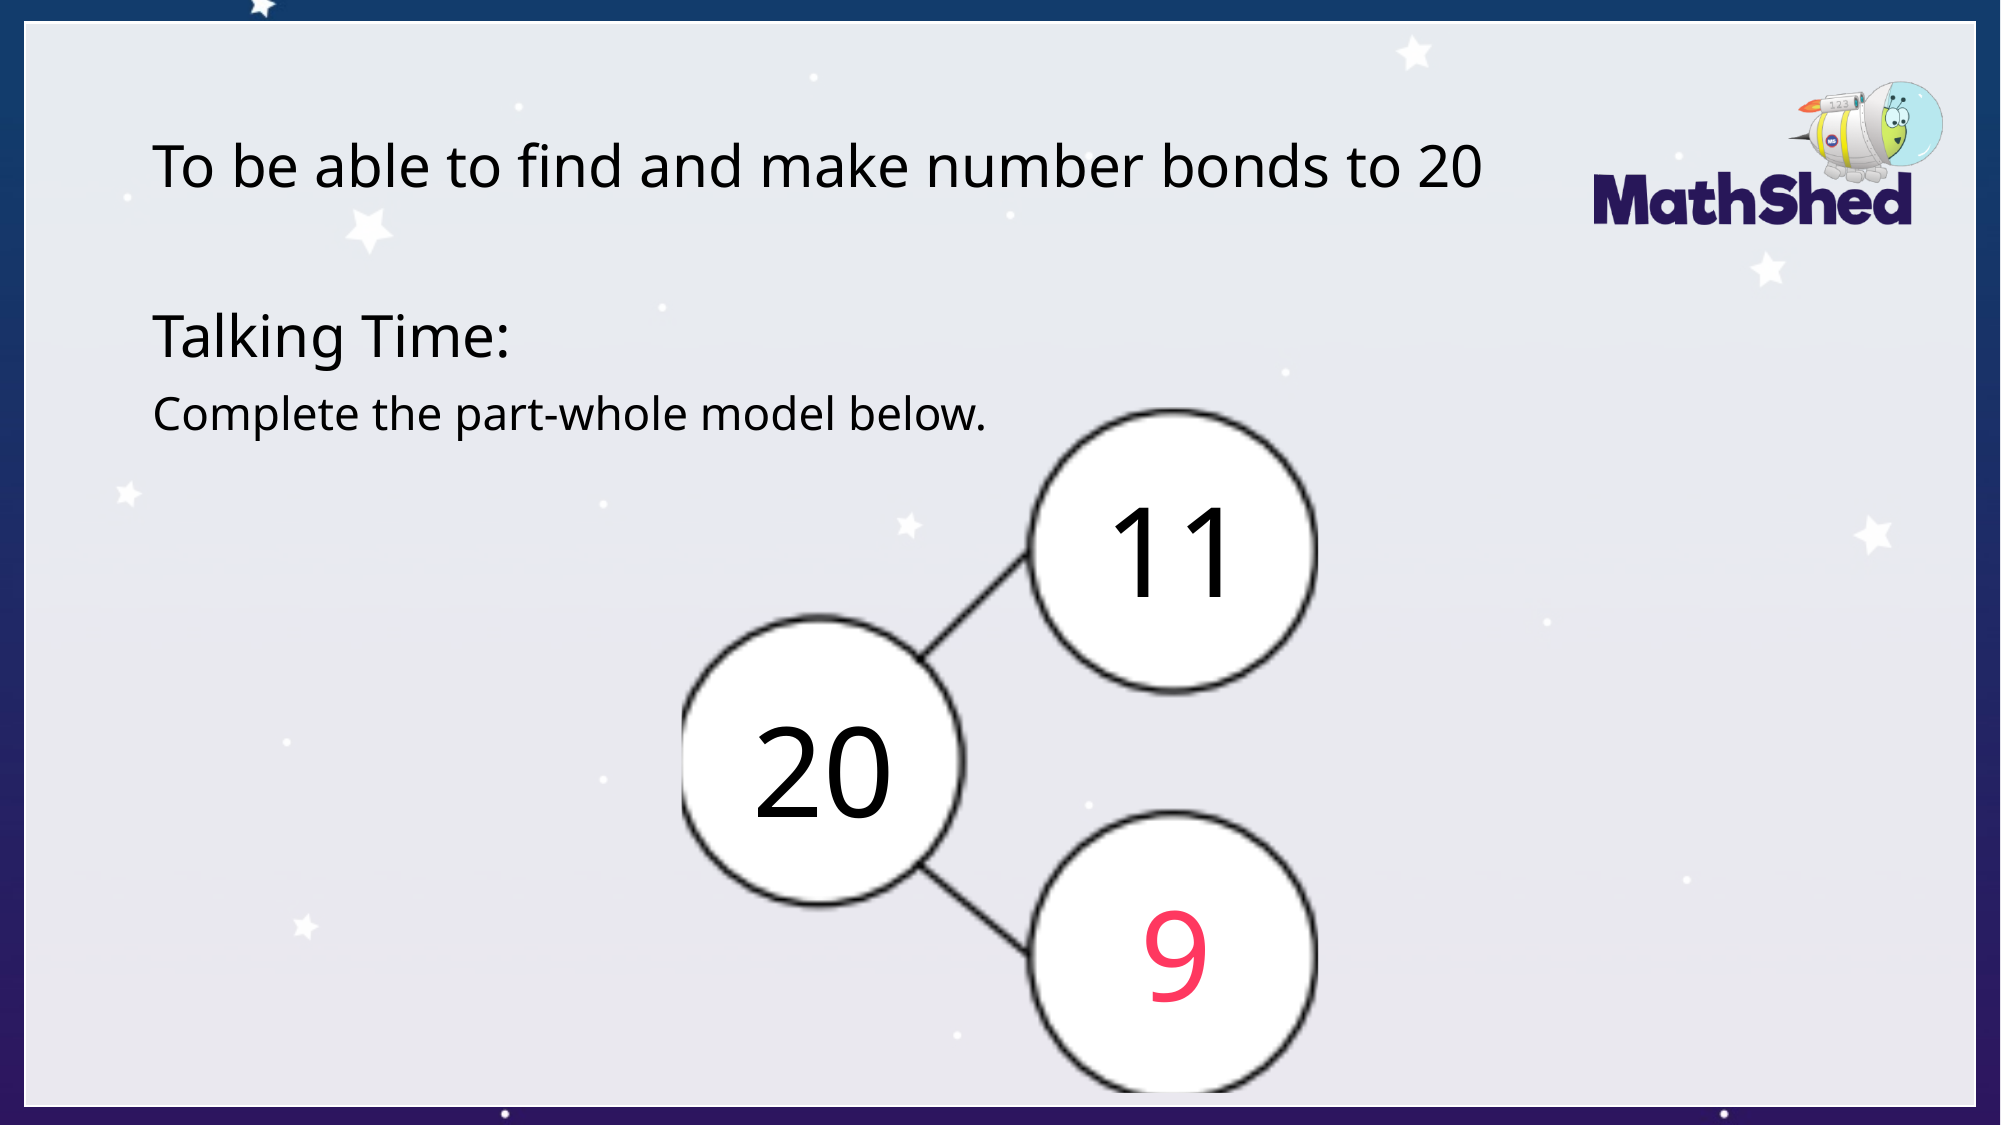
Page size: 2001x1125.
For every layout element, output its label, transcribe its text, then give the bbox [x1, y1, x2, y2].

picture [0, 0, 2001, 1125]
title To be able to find and make number bonds to 20 [137, 59, 1578, 278]
list Talking Time: Complete the part-whole model below. [137, 299, 1863, 1014]
